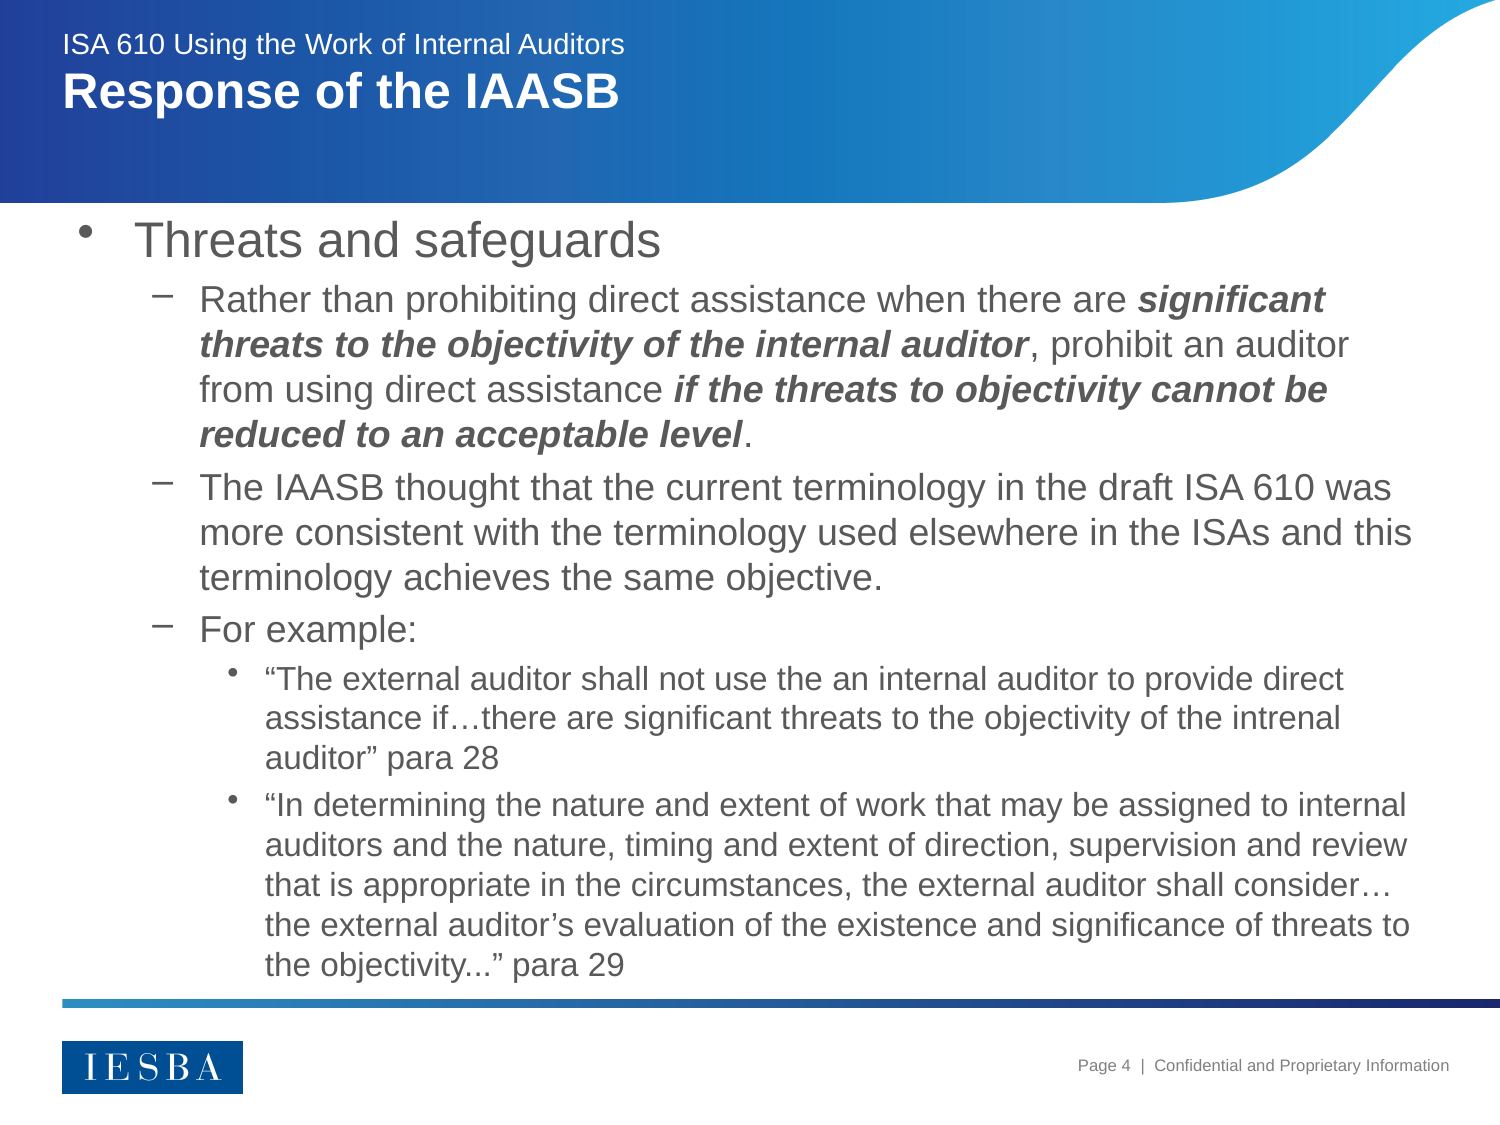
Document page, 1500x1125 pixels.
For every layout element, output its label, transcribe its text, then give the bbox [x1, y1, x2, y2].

title Response of the IAASB [62, 75, 1300, 163]
list Threats and safeguards Rather than prohibiting direct assistance when there are significant threats to the objectivity of the internal auditor, prohibit an auditor from using direct assistance if the threats to objectivity cannot be reduced to an acceptable level. The IAASB thought that the current terminology in the draft ISA 610 was more consistent with the terminology used elsewhere in the ISAs and this terminology achieves the same objective. For example: “The external auditor shall not use the an internal auditor to provide direct assistance if…there are significant threats to the objectivity of the intrenal auditor” para 28 “In determining the nature and extent of work that may be assigned to internal auditors and the nature, timing and extent of direction, supervision and review that is appropriate in the circumstances, the external auditor shall consider…the external auditor’s evaluation of the existence and significance of threats to the objectivity...” para 29 [62, 200, 1450, 1013]
picture [0, 0, 1497, 203]
subtitle ISA 610 Using the Work of Internal Auditors [62, 24, 750, 63]
picture [62, 1041, 243, 1094]
